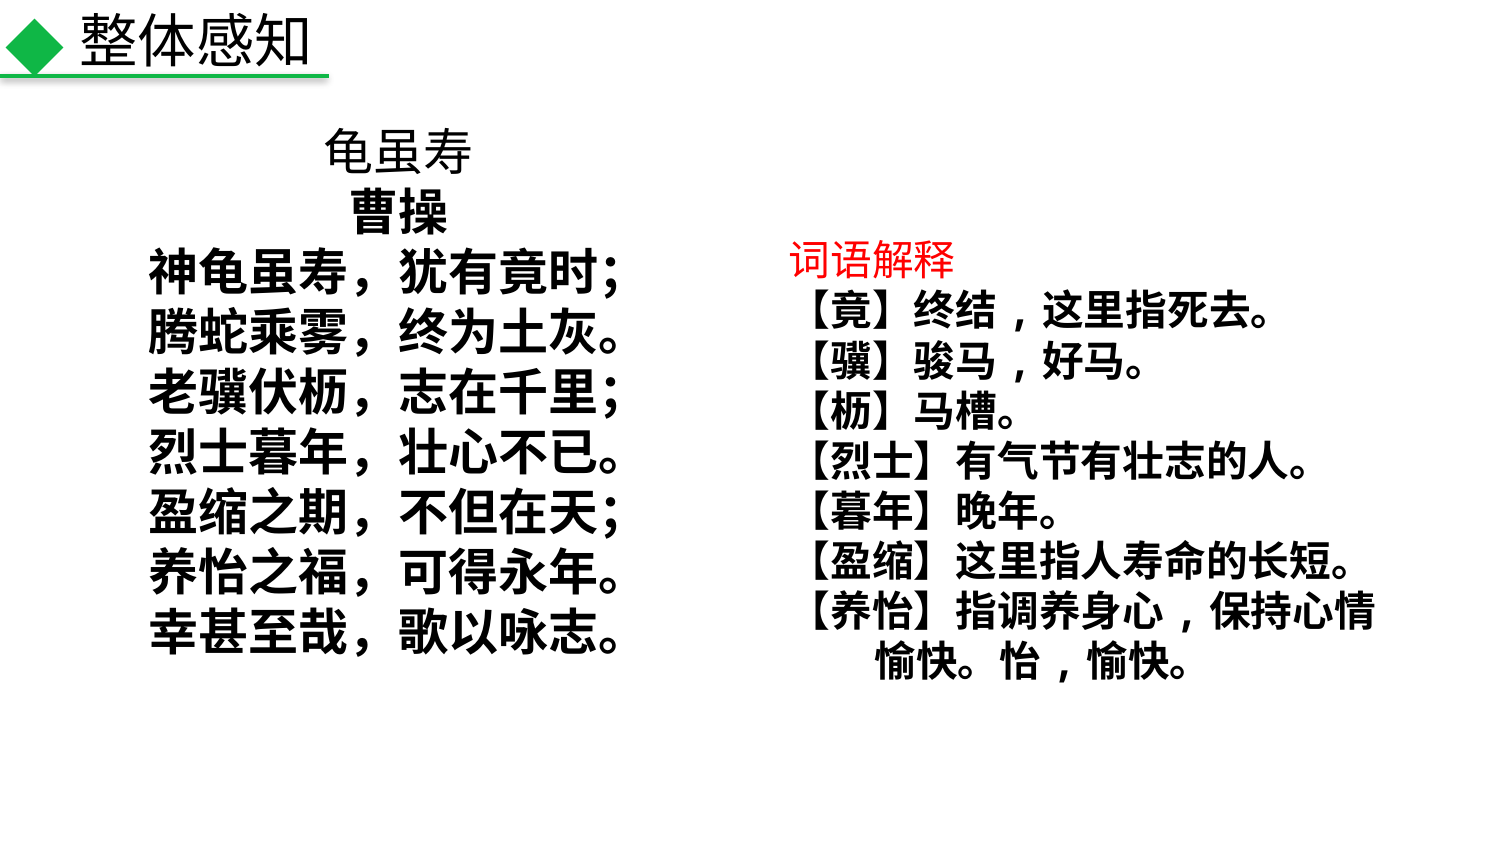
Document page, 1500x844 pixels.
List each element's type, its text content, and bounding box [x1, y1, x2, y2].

text_box 龟虽寿 曹操 神龟虽寿，犹有竟时； 腾蛇乘雾，终为土灰。 老骥伏枥，志在千里； 烈士暮年，壮心不已。 盈缩之期，不但在天； 养怡之福，可得永年。 幸甚至哉，歌以咏志。 [70, 112, 727, 668]
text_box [0, 0, 330, 83]
text_box 词语解释 【竟】终结,这里指死去。 【骥】骏马,好马。 【枥】马槽。 【烈士】有气节有壮志的人。 【暮年】晚年。 【盈缩】这里指人寿命的长短。 【养怡】指调养身心,保持心情 愉快。怡,愉快。 [773, 226, 1465, 692]
